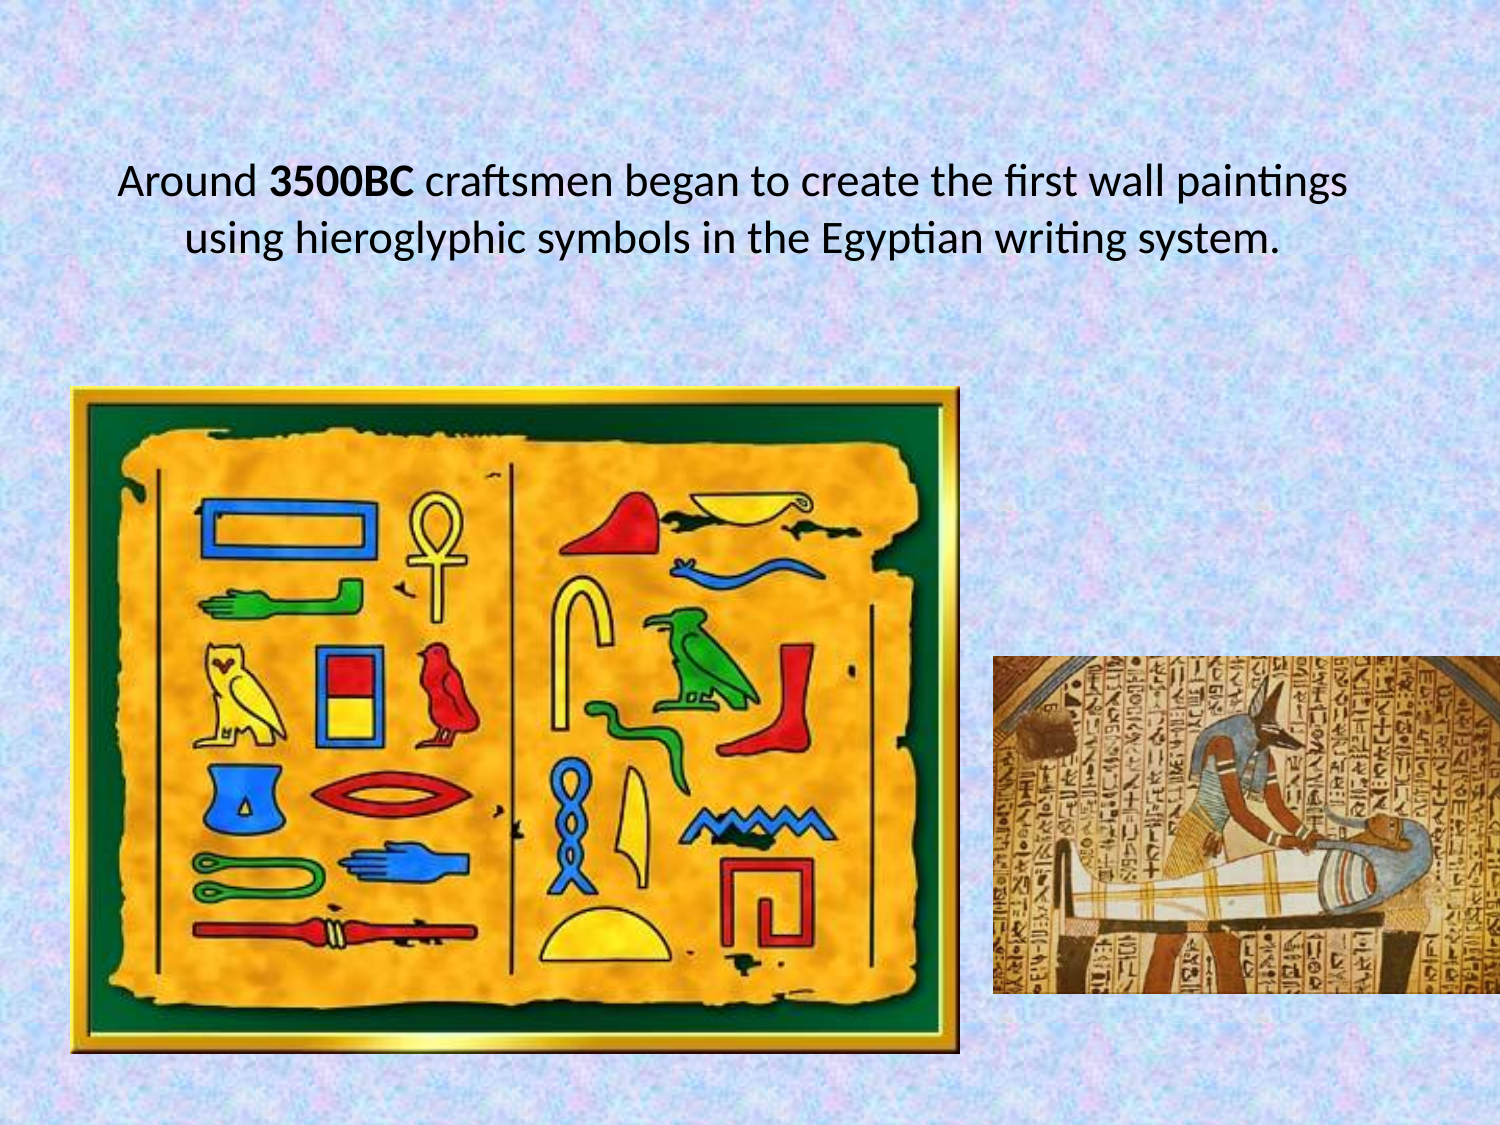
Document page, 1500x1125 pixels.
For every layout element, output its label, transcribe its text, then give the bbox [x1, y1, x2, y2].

title Around 3500BC craftsmen began to create the first wall paintings using hieroglyphic symbols in the Egyptian writing system. [58, 140, 1409, 329]
picture [0, 0, 1500, 1125]
